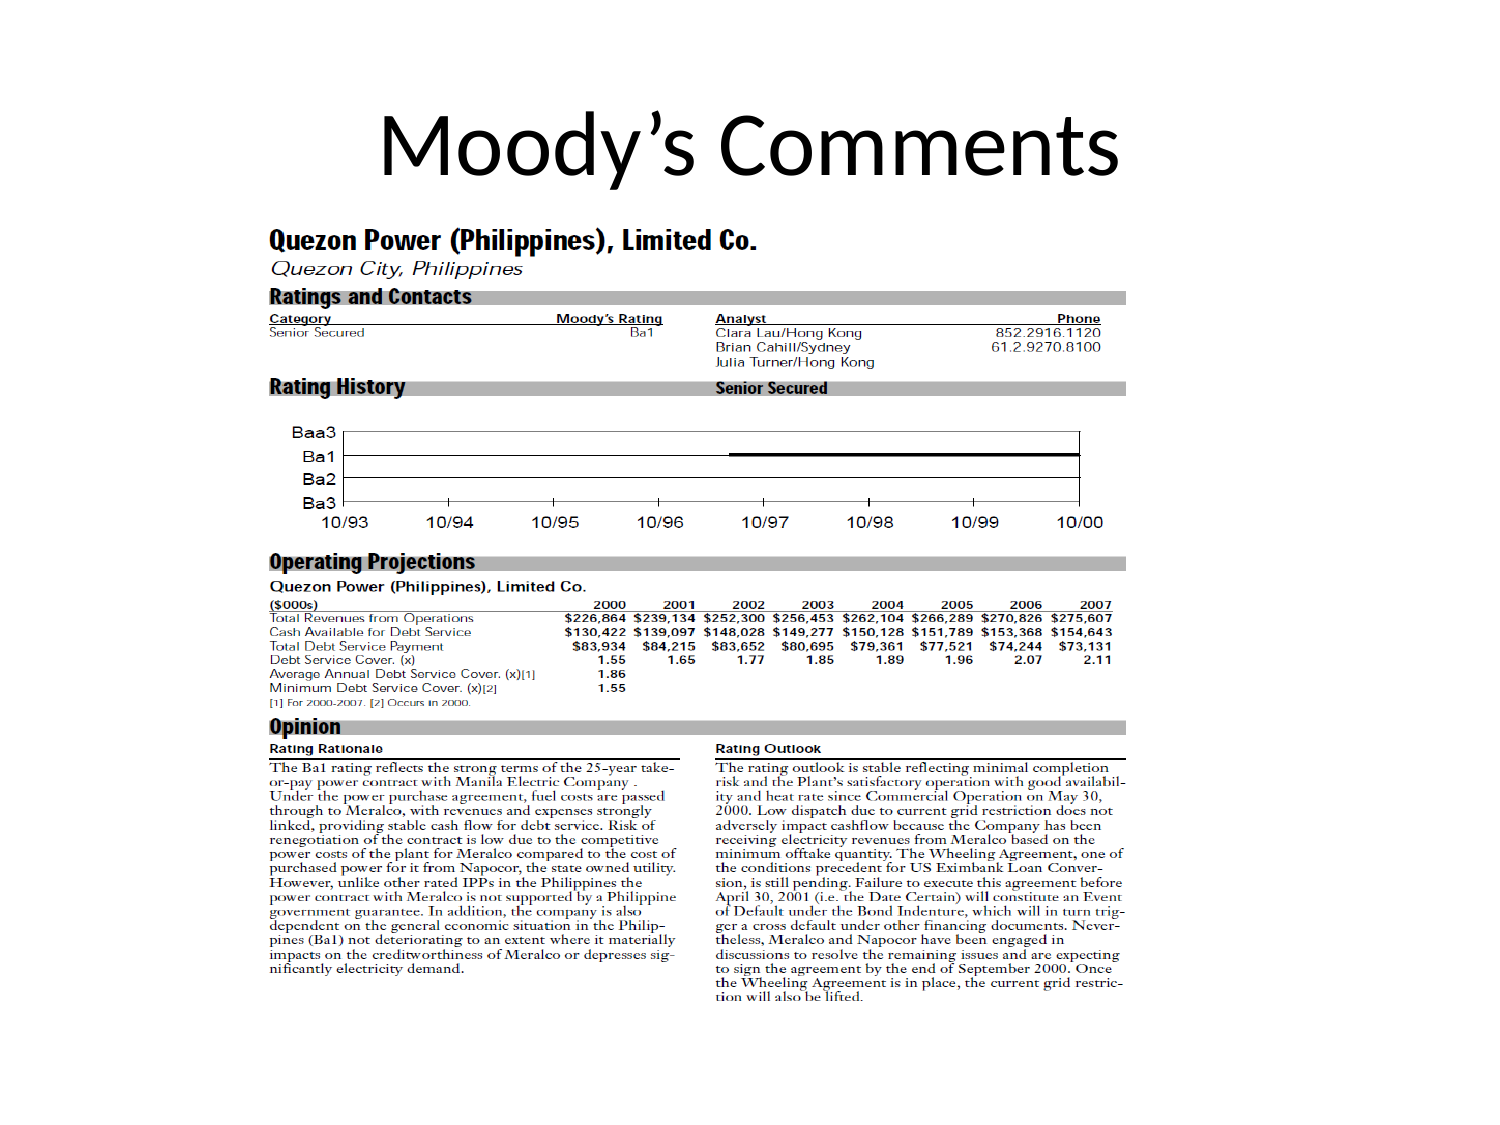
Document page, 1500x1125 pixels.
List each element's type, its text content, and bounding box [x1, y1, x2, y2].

title Moody’s Comments [75, 45, 1425, 233]
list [224, 212, 1163, 1051]
